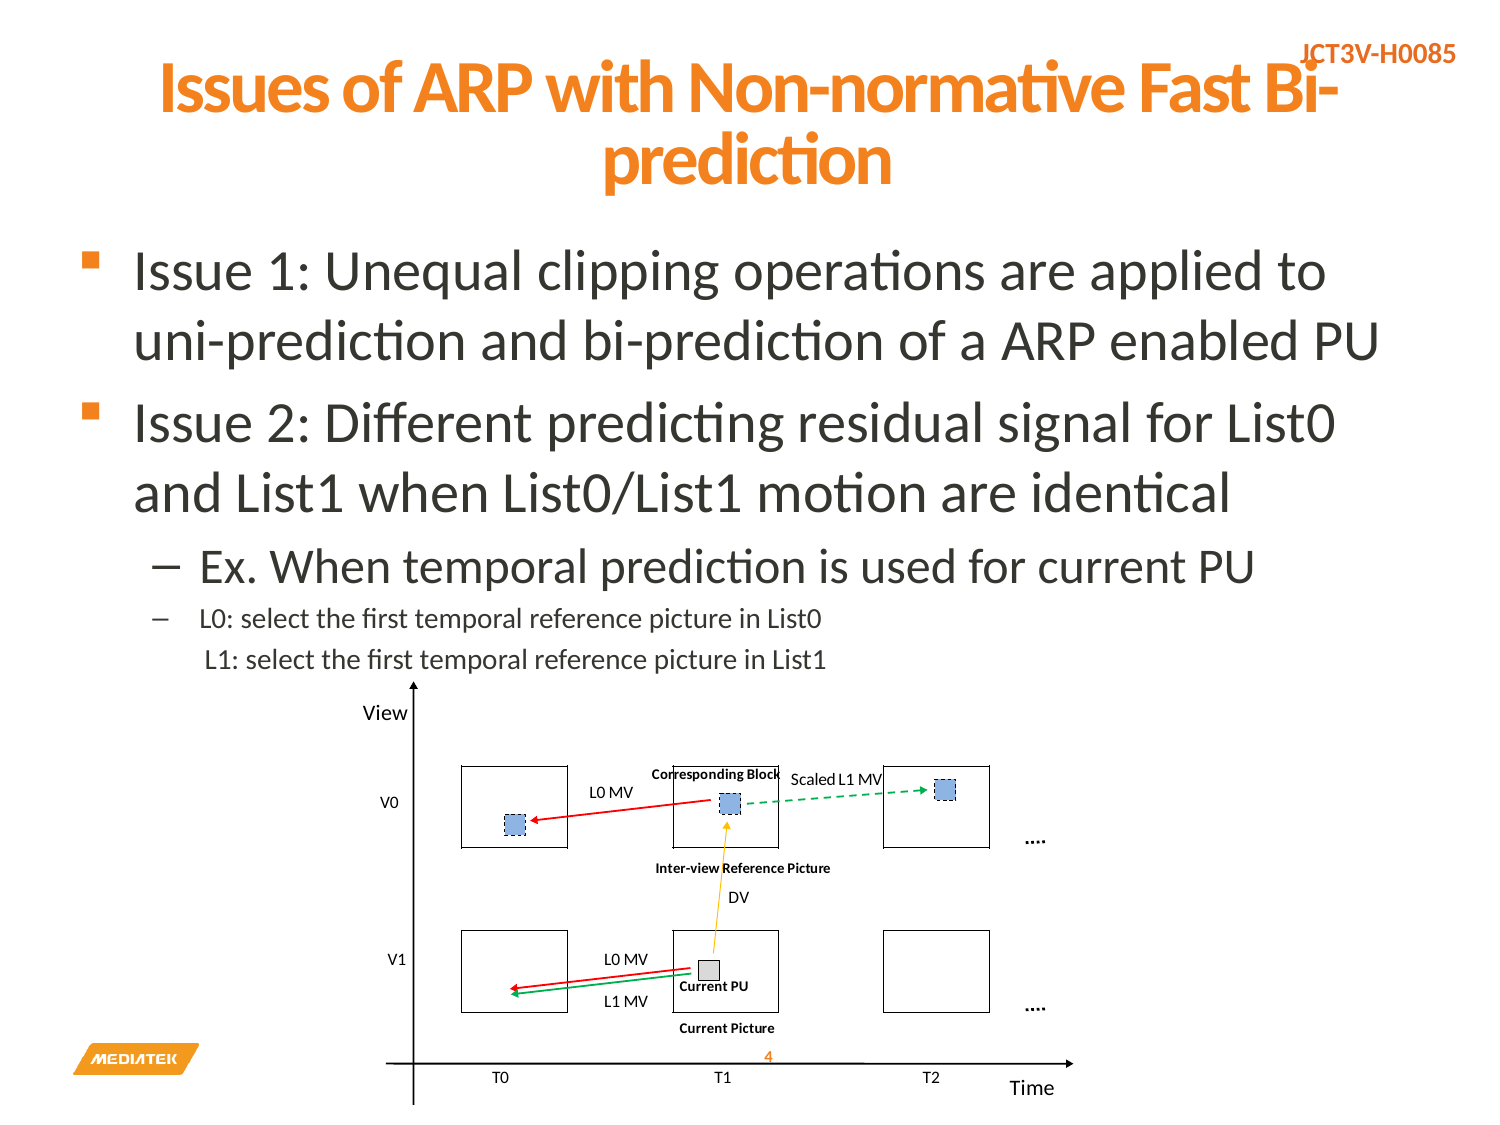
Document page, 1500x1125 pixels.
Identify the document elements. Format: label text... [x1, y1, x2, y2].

list Issue 1: Unequal clipping operations are applied to uni-prediction and bi-prediction of a ARP enabled PU Issue 2: Different predicting residual signal for List0 and List1 when List0/List1 motion are identical Ex. When temporal prediction is used for current PU L0: select the first temporal reference picture in List0 L1: select the first temporal reference picture in List1 [62, 224, 1424, 1050]
picture [73, 1050, 199, 1075]
picture [348, 671, 1105, 1107]
title Issues of ARP with Non-normative Fast Bi-prediction [87, 47, 1410, 200]
